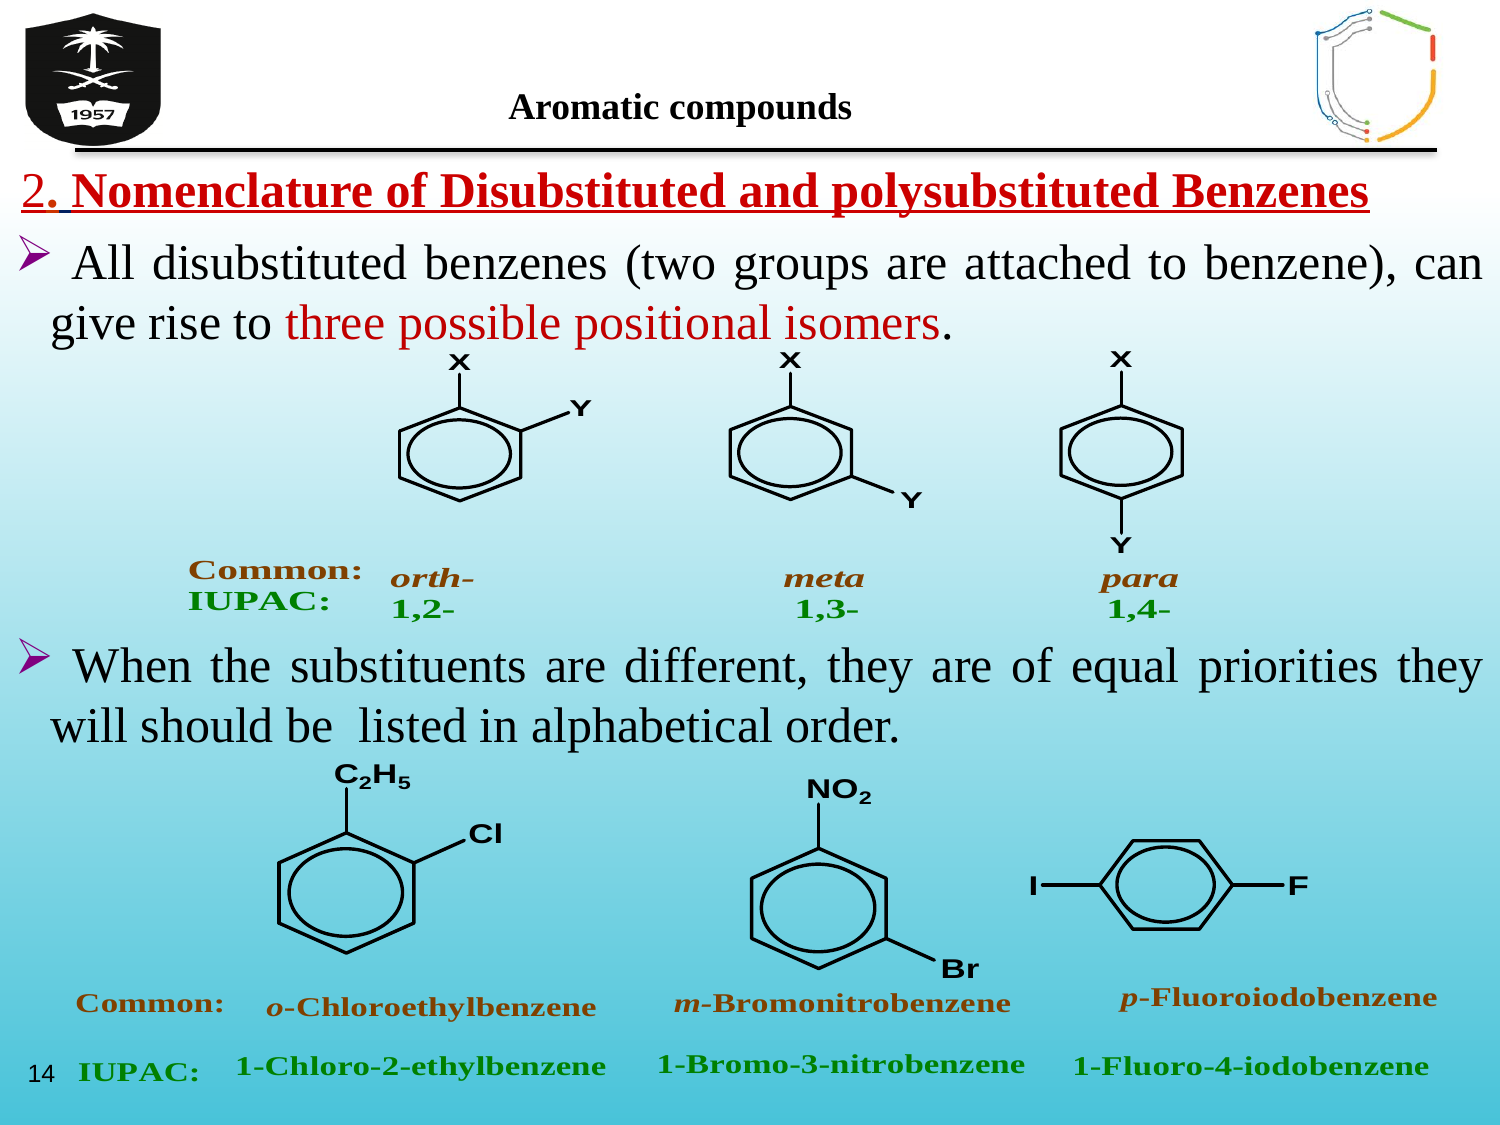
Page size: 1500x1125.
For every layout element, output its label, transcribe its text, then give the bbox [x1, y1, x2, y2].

picture [1287, 0, 1463, 165]
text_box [187, 349, 1188, 626]
text_box 14 [12, 1050, 71, 1095]
picture [24, 12, 163, 151]
text_box All disubstituted benzenes (two groups are attached to benzene), can give rise to three possible positional isomers. [0, 222, 1500, 358]
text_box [74, 762, 1438, 1088]
text_box 2. Nomenclature of Disubstituted and polysubstituted Benzenes [6, 149, 1385, 225]
text_box When the substituents are different, they are of equal priorities they will should be listed in alphabetical order. [0, 624, 1500, 760]
text_box Aromatic compounds [493, 74, 868, 135]
